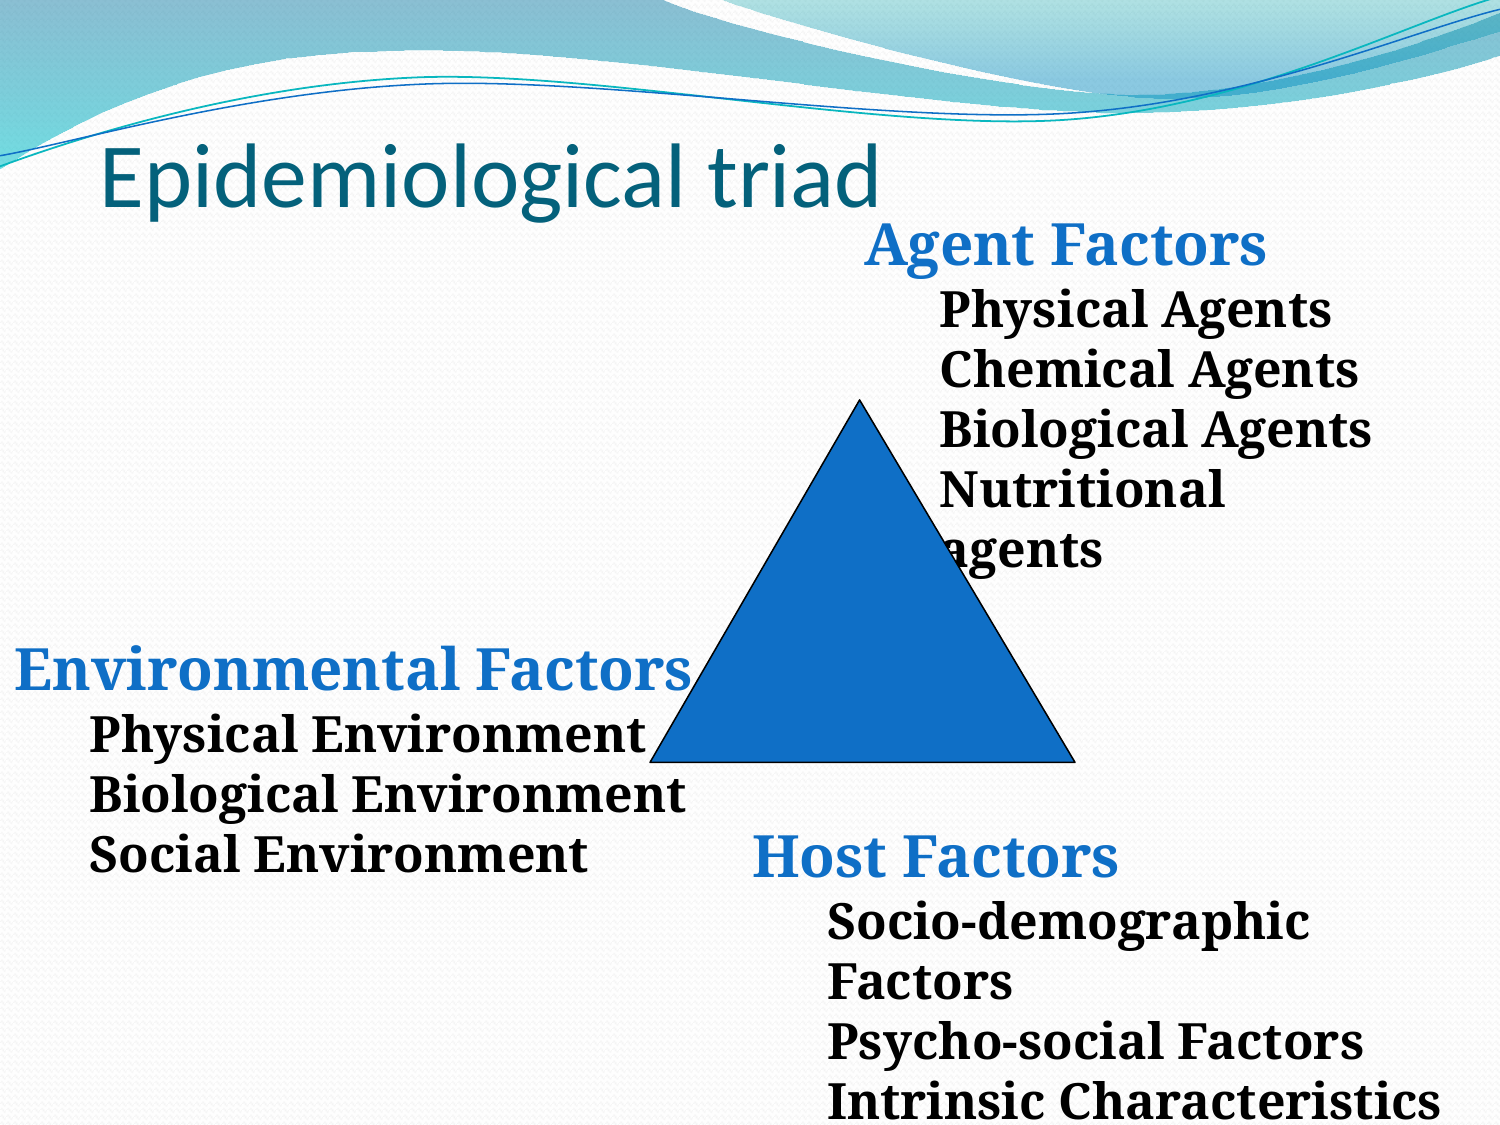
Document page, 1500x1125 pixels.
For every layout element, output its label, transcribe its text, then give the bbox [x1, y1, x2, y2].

title Epidemiological triad [99, 50, 1450, 238]
text_box Agent Factors Physical Agents Chemical Agents Biological Agents Nutritional agents [849, 200, 1413, 630]
text_box Host Factors Socio-demographic Factors Psycho-social Factors Intrinsic Characteristics [737, 811, 1500, 1125]
text_box Environmental Factors Physical Environment Biological Environment Social Environment [0, 624, 725, 935]
text_box [650, 399, 1076, 763]
